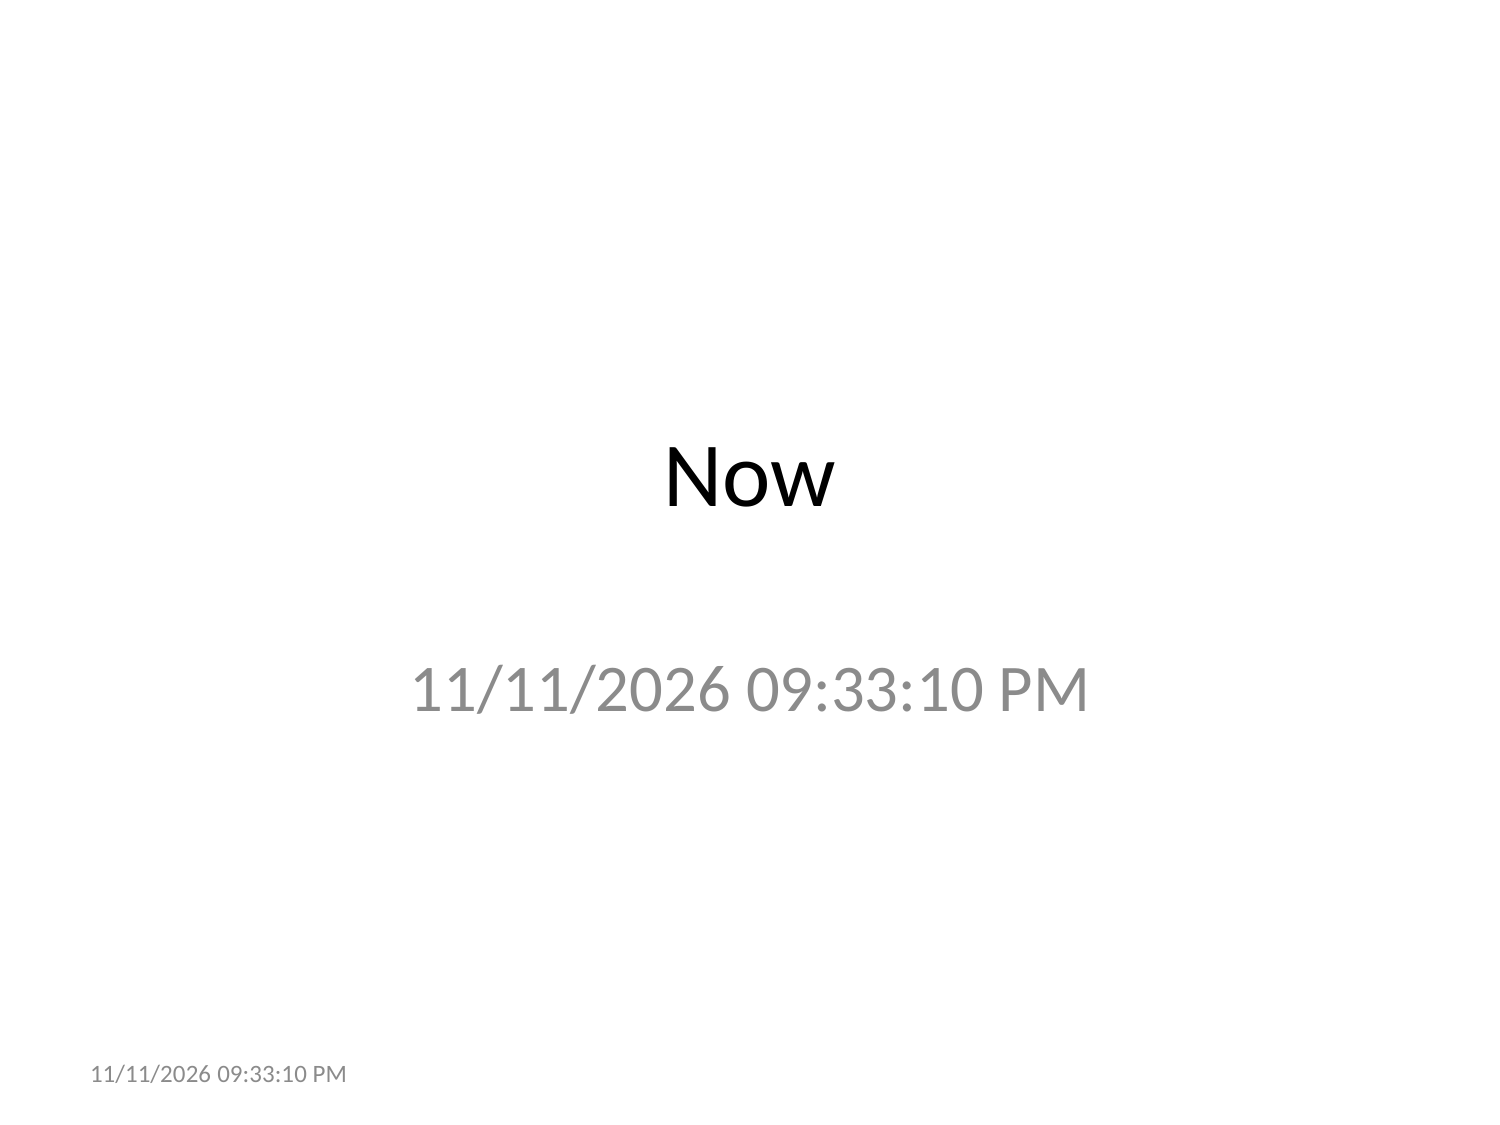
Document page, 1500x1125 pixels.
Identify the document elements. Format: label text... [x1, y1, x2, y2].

subtitle 2011-12-19 10:20:04 AM [225, 637, 1275, 925]
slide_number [75, 1042, 425, 1103]
title Now [112, 349, 1388, 591]
